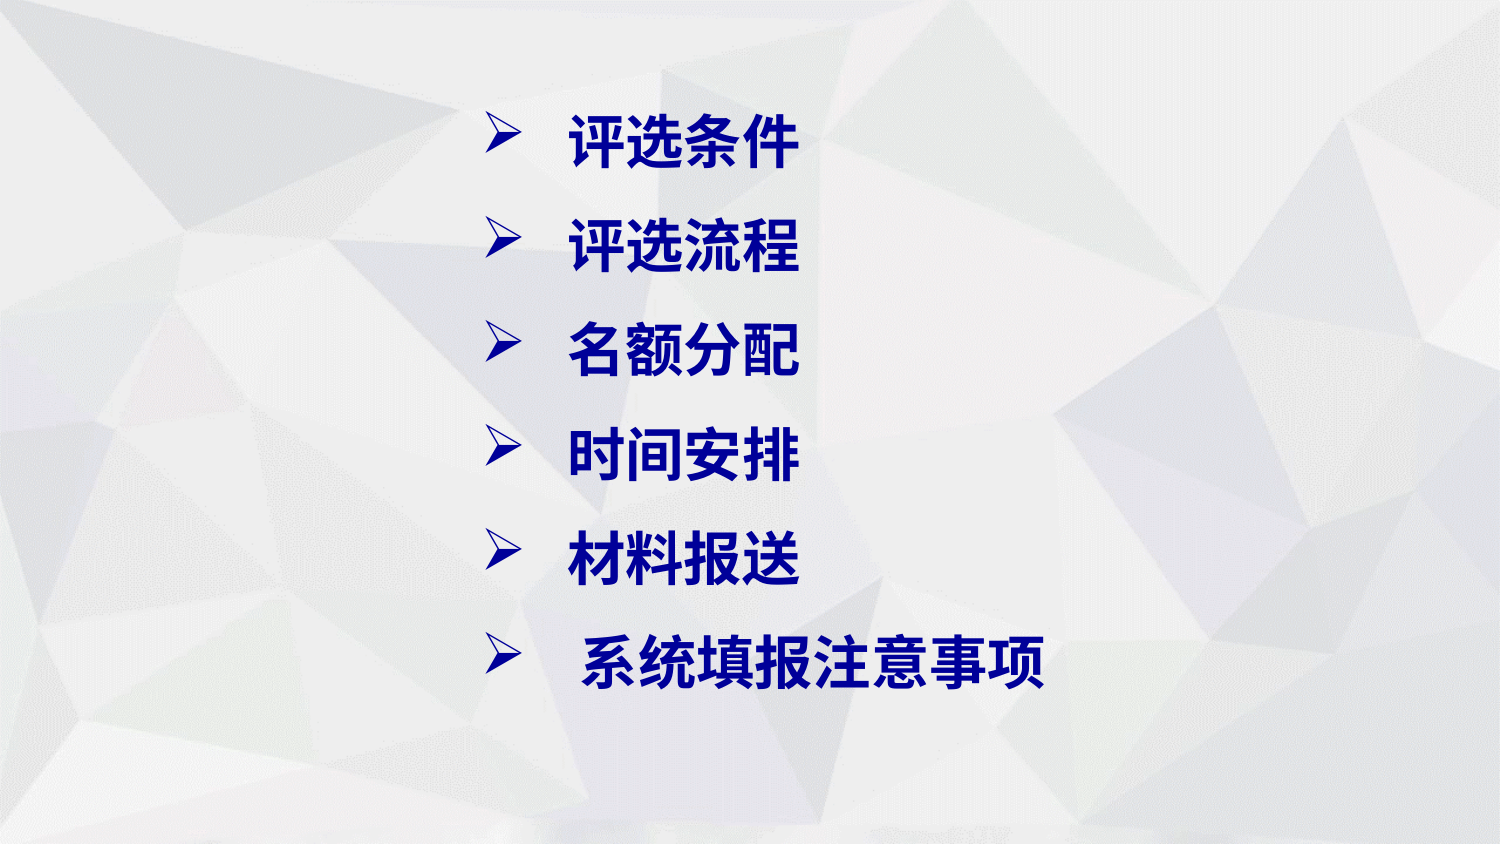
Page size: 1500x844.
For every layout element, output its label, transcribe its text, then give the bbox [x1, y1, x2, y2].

picture [0, 0, 1500, 844]
picture [494, 333, 518, 341]
text_box 评选条件 评选流程 名额分配 时间安排 材料报送 系统填报注意事项 [442, 0, 1151, 333]
